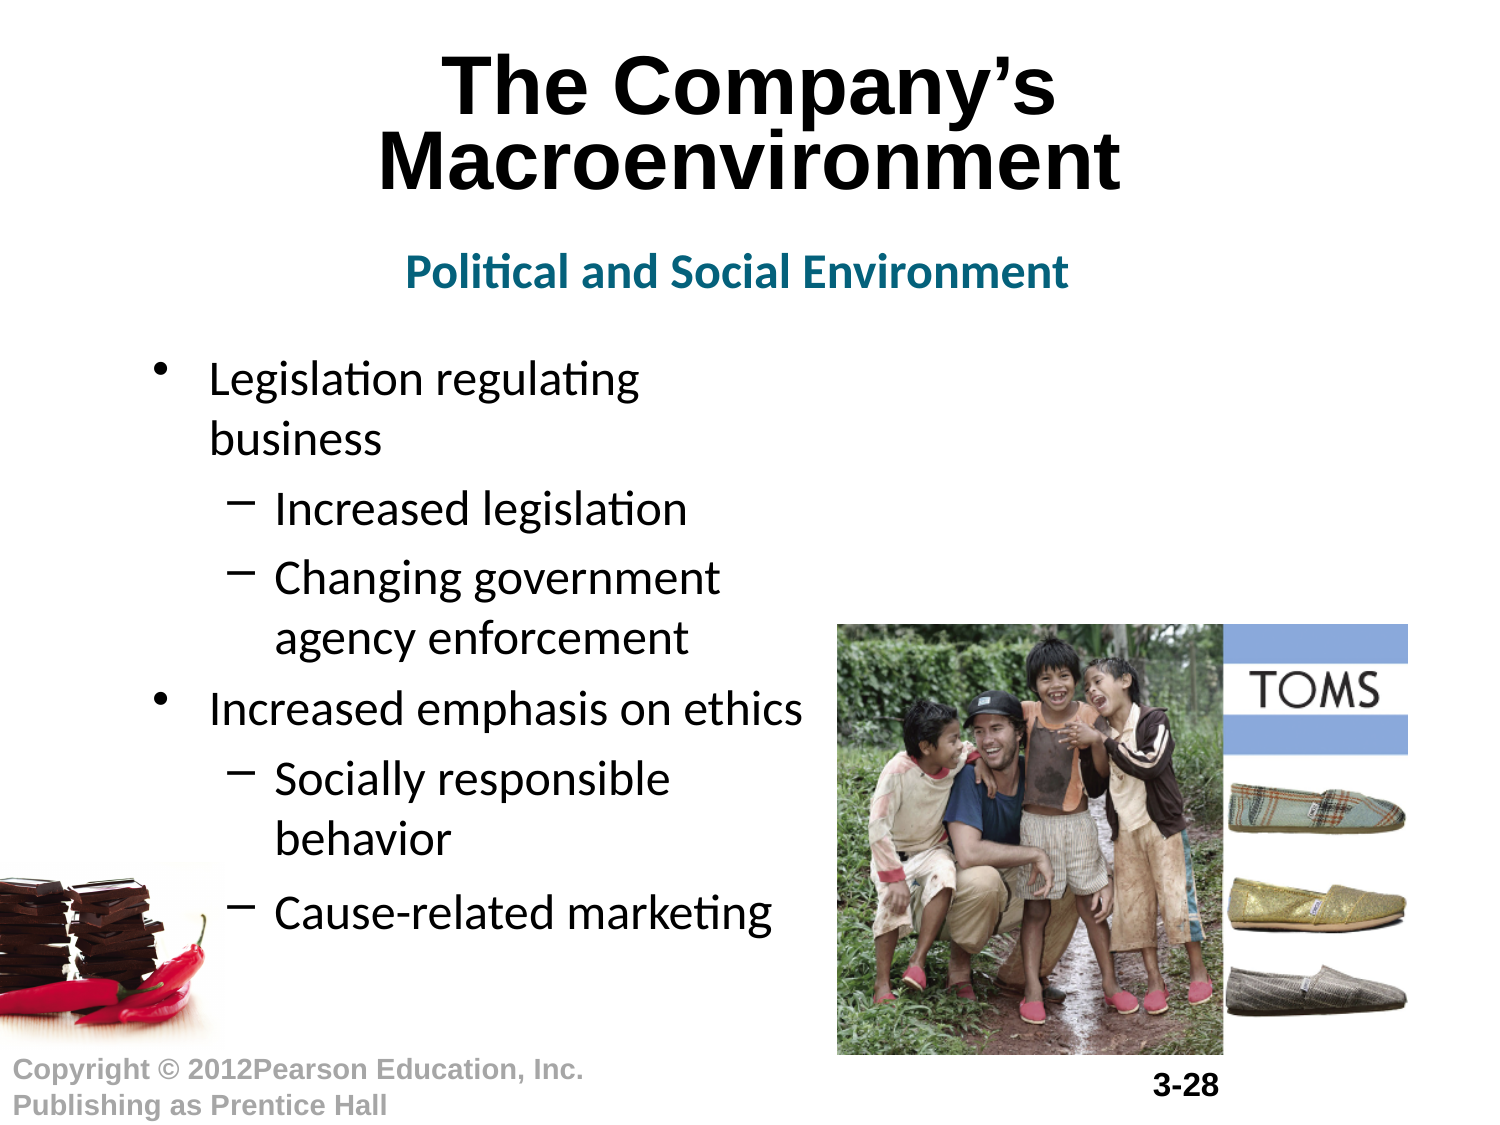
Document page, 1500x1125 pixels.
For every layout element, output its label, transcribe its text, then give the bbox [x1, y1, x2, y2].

picture [837, 624, 1409, 1055]
list Political and Social Environment [149, 237, 1326, 301]
picture [0, 862, 225, 1050]
list Legislation regulating business Increased legislation Changing government agency enforcement Increased emphasis on ethics Socially responsible behavior Cause-related marketing [137, 337, 838, 1026]
title The Company’s Macroenvironment [112, 37, 1388, 226]
